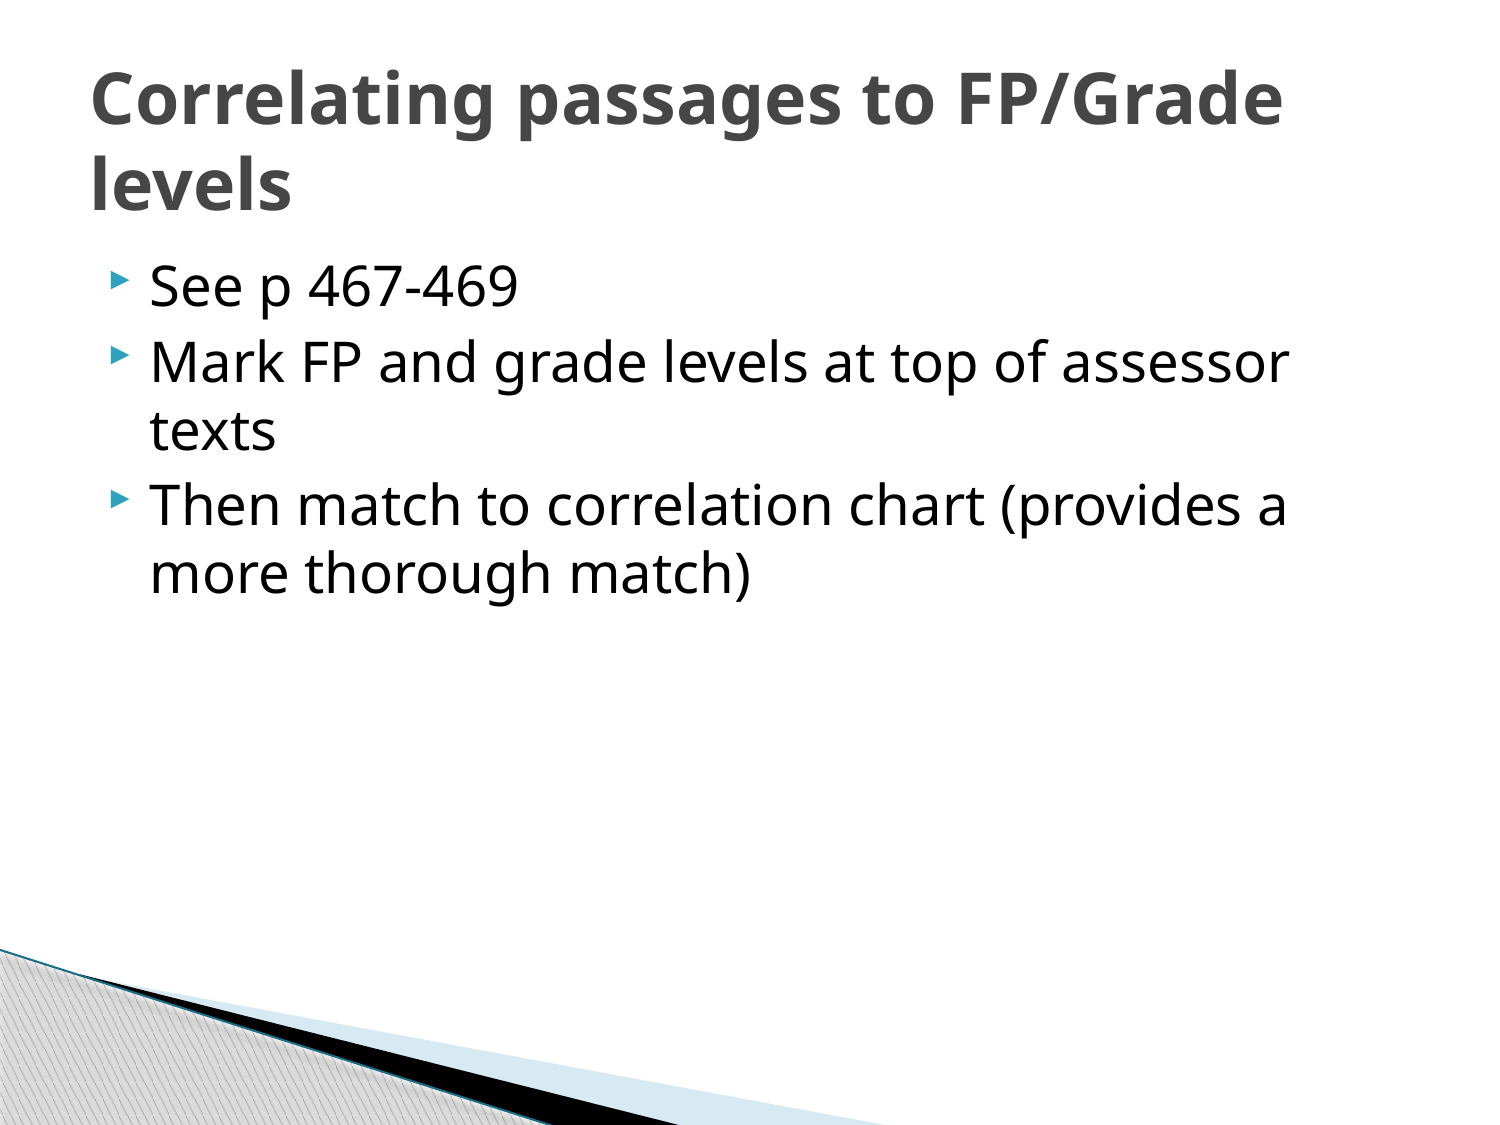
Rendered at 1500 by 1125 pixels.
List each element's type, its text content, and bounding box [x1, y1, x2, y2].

list See p 467-469 Mark FP and grade levels at top of assessor texts Then match to correlation chart (provides a more thorough match) [75, 243, 1425, 986]
title Correlating passages to FP/Grade levels [75, 45, 1425, 233]
